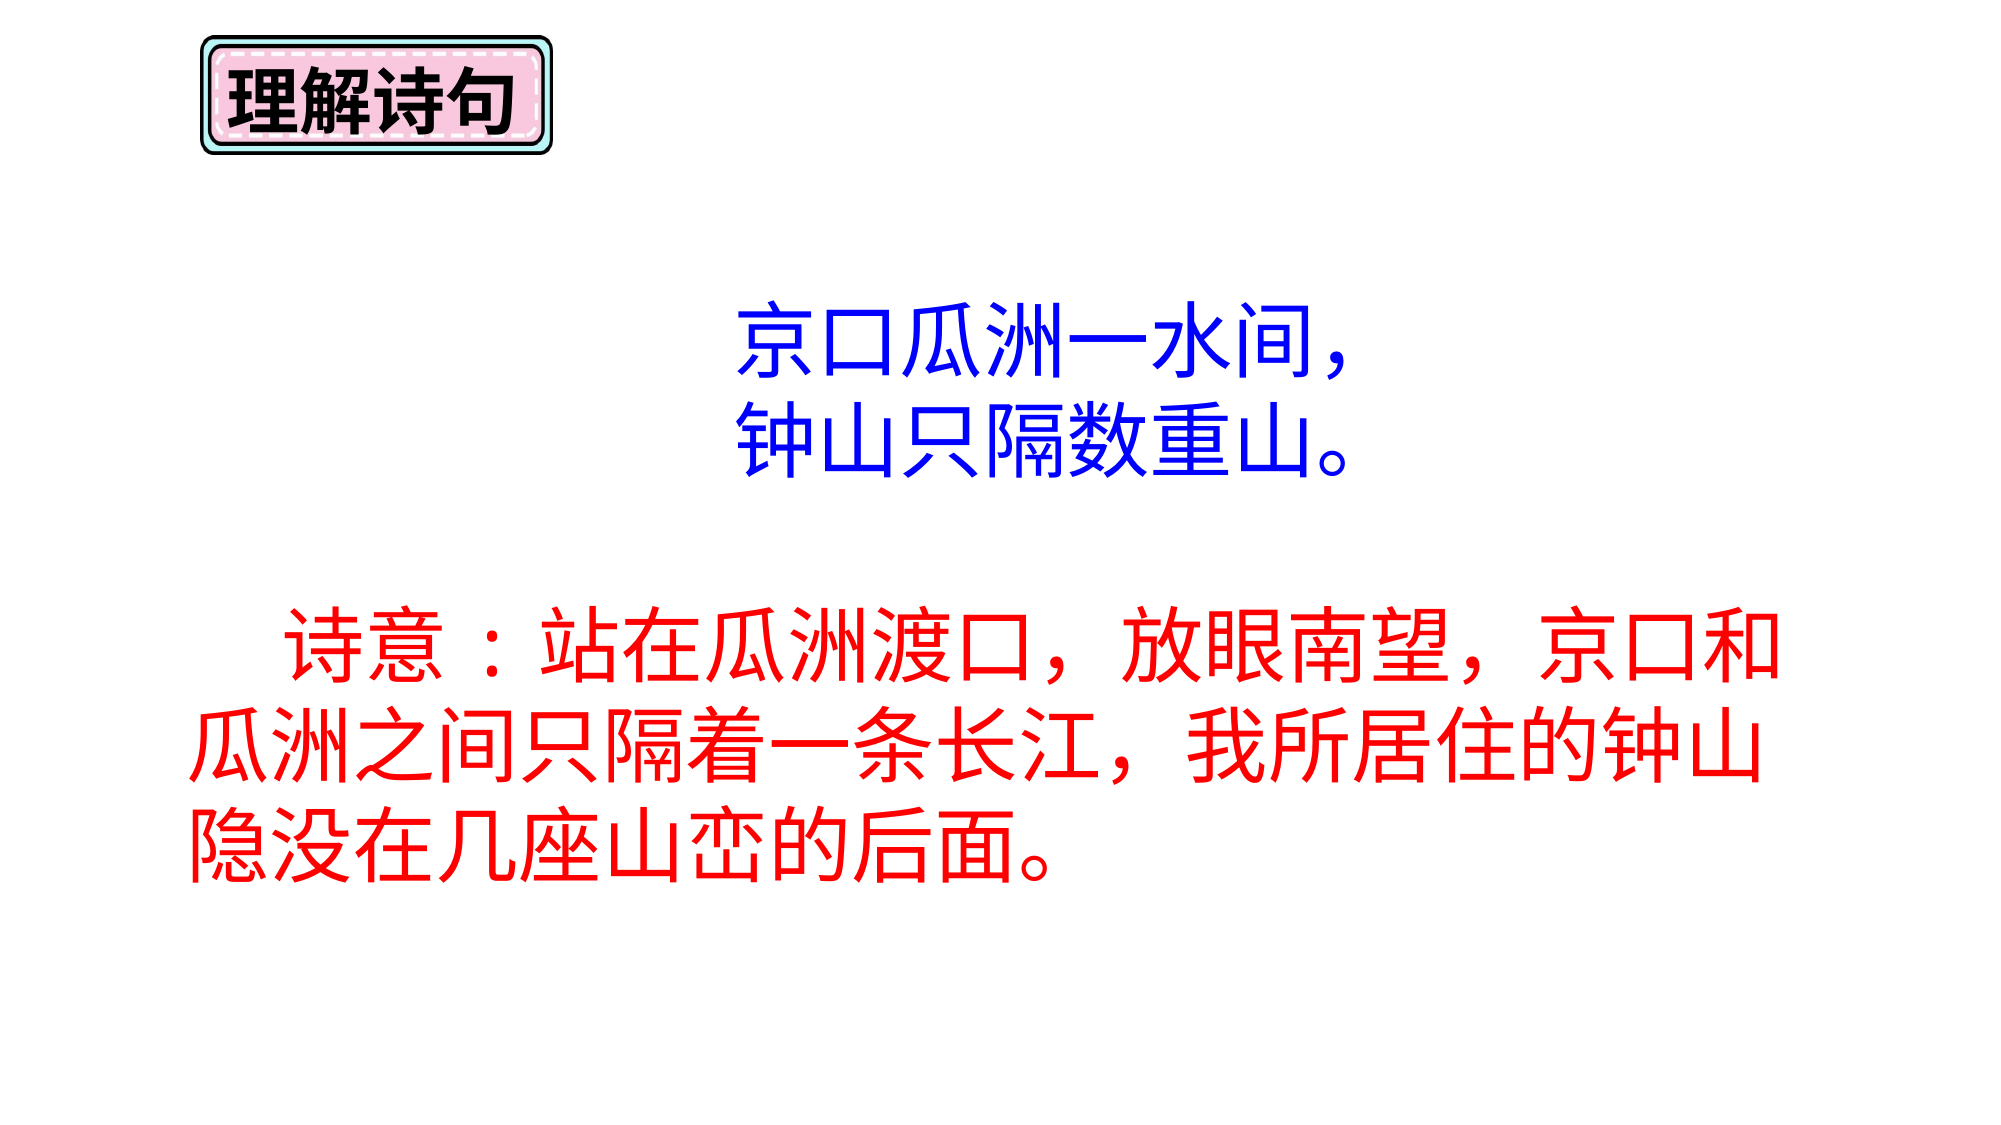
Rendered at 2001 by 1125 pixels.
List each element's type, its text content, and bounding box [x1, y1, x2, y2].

text_box 诗意:站在瓜洲渡口，放眼南望，京口和瓜洲之间只隔着一条长江，我所居住的钟山隐没在几座山峦的后面。 [171, 586, 1829, 901]
text_box 京口瓜洲一水间， 钟山只隔数重山。 [718, 281, 1392, 496]
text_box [199, 35, 554, 155]
